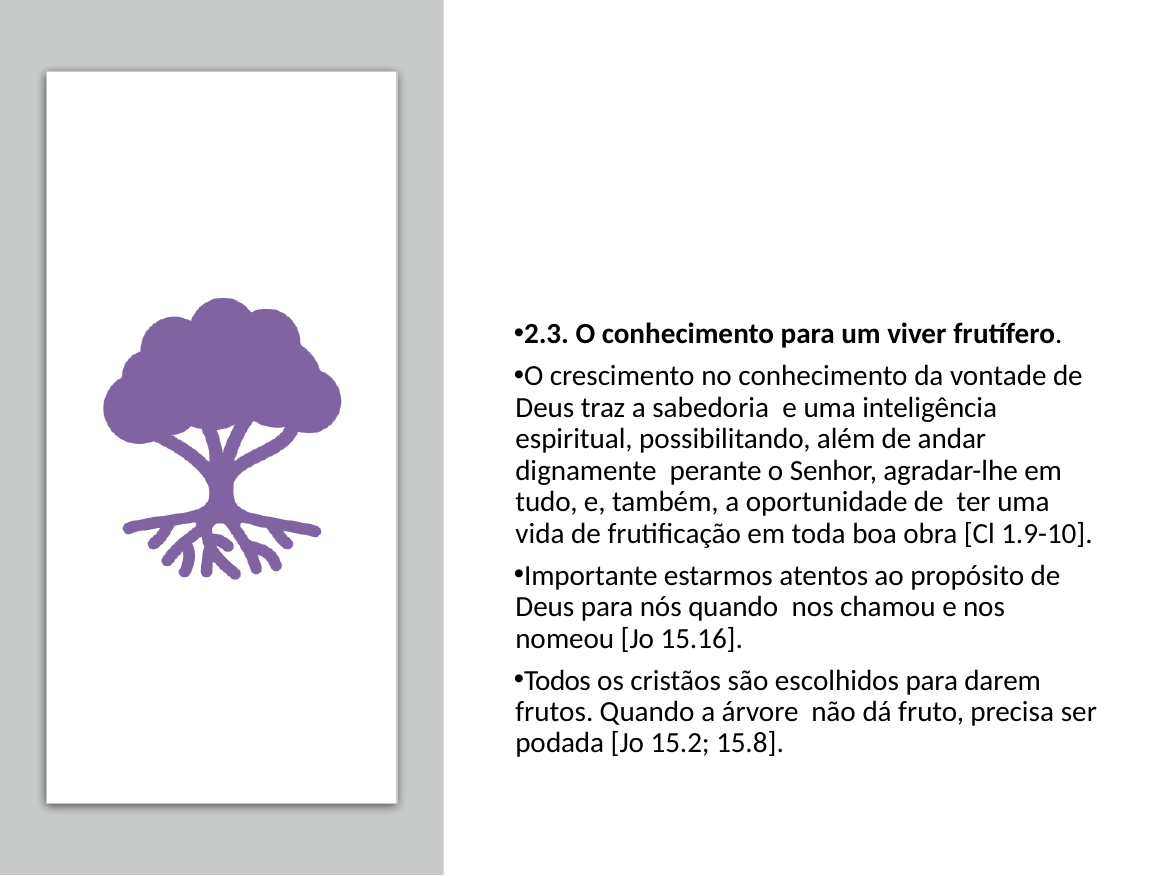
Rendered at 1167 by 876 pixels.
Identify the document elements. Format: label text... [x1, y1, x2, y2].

text_box [44, 69, 399, 806]
text_box 2.3. O conhecimento para um viver frutífero. O crescimento no conhecimento da vontade de Deus traz a sabedoria e uma inteligência espiritual, possibilitando, além de andar dignamente perante o Senhor, agradar-lhe em tudo, e, também, a oportunidade de ter uma vida de frutificação em toda boa obra [Cl 1.9-10]. Importante estarmos atentos ao propósito de Deus para nós quando nos chamou e nos nomeou [Jo 15.16]. Todos os cristãos são escolhidos para darem frutos. Quando a árvore não dá fruto, precisa ser podada [Jo 15.2; 15.8]. [499, 311, 1114, 794]
text_box [0, 0, 446, 875]
picture [72, 288, 372, 587]
